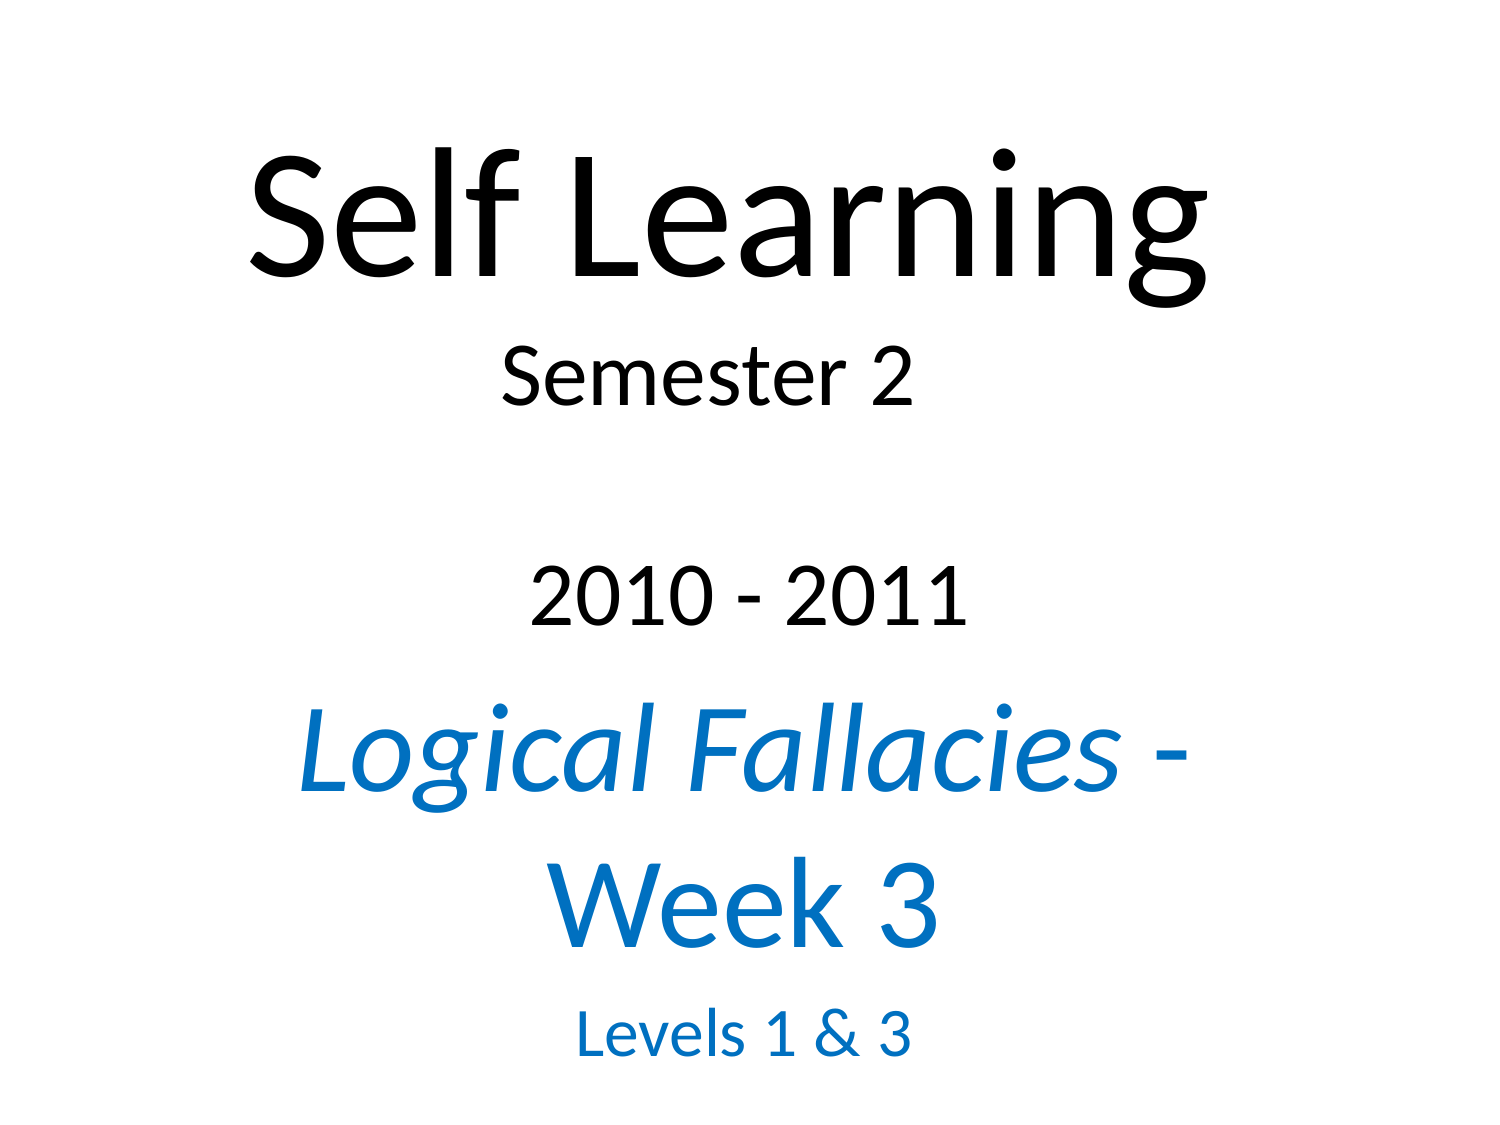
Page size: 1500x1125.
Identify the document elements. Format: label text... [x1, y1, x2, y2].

subtitle Logical Fallacies - Week 3 Levels 1 & 3 [147, 656, 1341, 1083]
title Self Learning Semester 2 2010 - 2011 [111, 42, 1388, 693]
